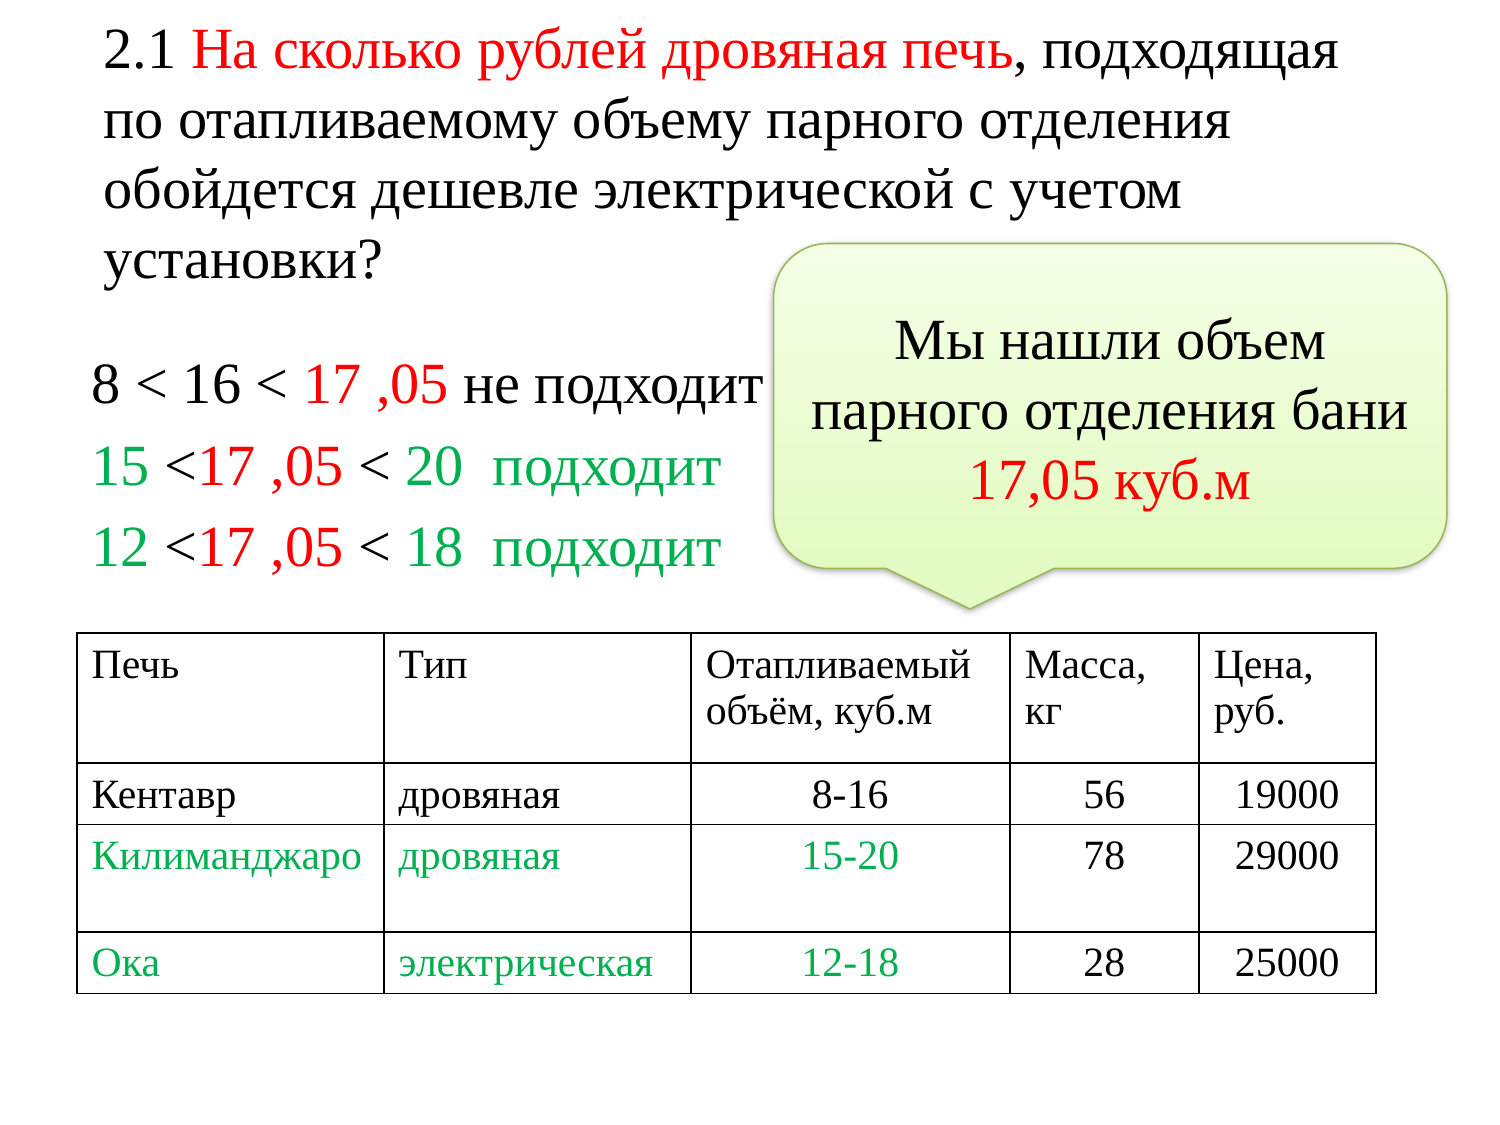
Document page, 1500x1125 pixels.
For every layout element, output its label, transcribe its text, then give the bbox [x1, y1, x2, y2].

table_cell Кентавр [78, 764, 383, 824]
table_cell Ока [78, 933, 383, 993]
table_header Печь [78, 634, 383, 762]
table_cell 8-16 [692, 764, 1009, 824]
table_cell 25000 [1200, 933, 1375, 993]
table_header Отапливаемый объём, куб.м [692, 634, 1009, 762]
table_cell дровяная [385, 764, 690, 824]
table_cell 12-18 [692, 933, 1009, 993]
table_cell дровяная [385, 825, 690, 931]
table_cell электрическая [385, 933, 690, 993]
text_box Мы нашли объем парного отделения бани 17,05 куб.м [772, 242, 1448, 610]
table_header Цена, руб. [1200, 634, 1375, 762]
table_cell Килиманджаро [78, 825, 383, 931]
table_cell 78 [1011, 825, 1198, 931]
table_cell 28 [1011, 933, 1198, 993]
table_cell 56 [1011, 764, 1198, 824]
table_cell 29000 [1200, 825, 1375, 931]
table_header Масса, кг [1011, 634, 1198, 762]
title 2.1 На сколько рублей дровяная печь, подходящая по отапливаемому объему парного отделения обойдется дешевле электрической с учетом установки? [88, 66, 1388, 338]
table_header Тип [385, 634, 690, 762]
table_cell 19000 [1200, 764, 1375, 824]
list 8 < 16 < 17 ,05 не подходит 15 <17 ,05 < 20 подходит 12 <17 ,05 < 18 подходит [76, 338, 1425, 1088]
table_cell 15-20 [692, 825, 1009, 931]
